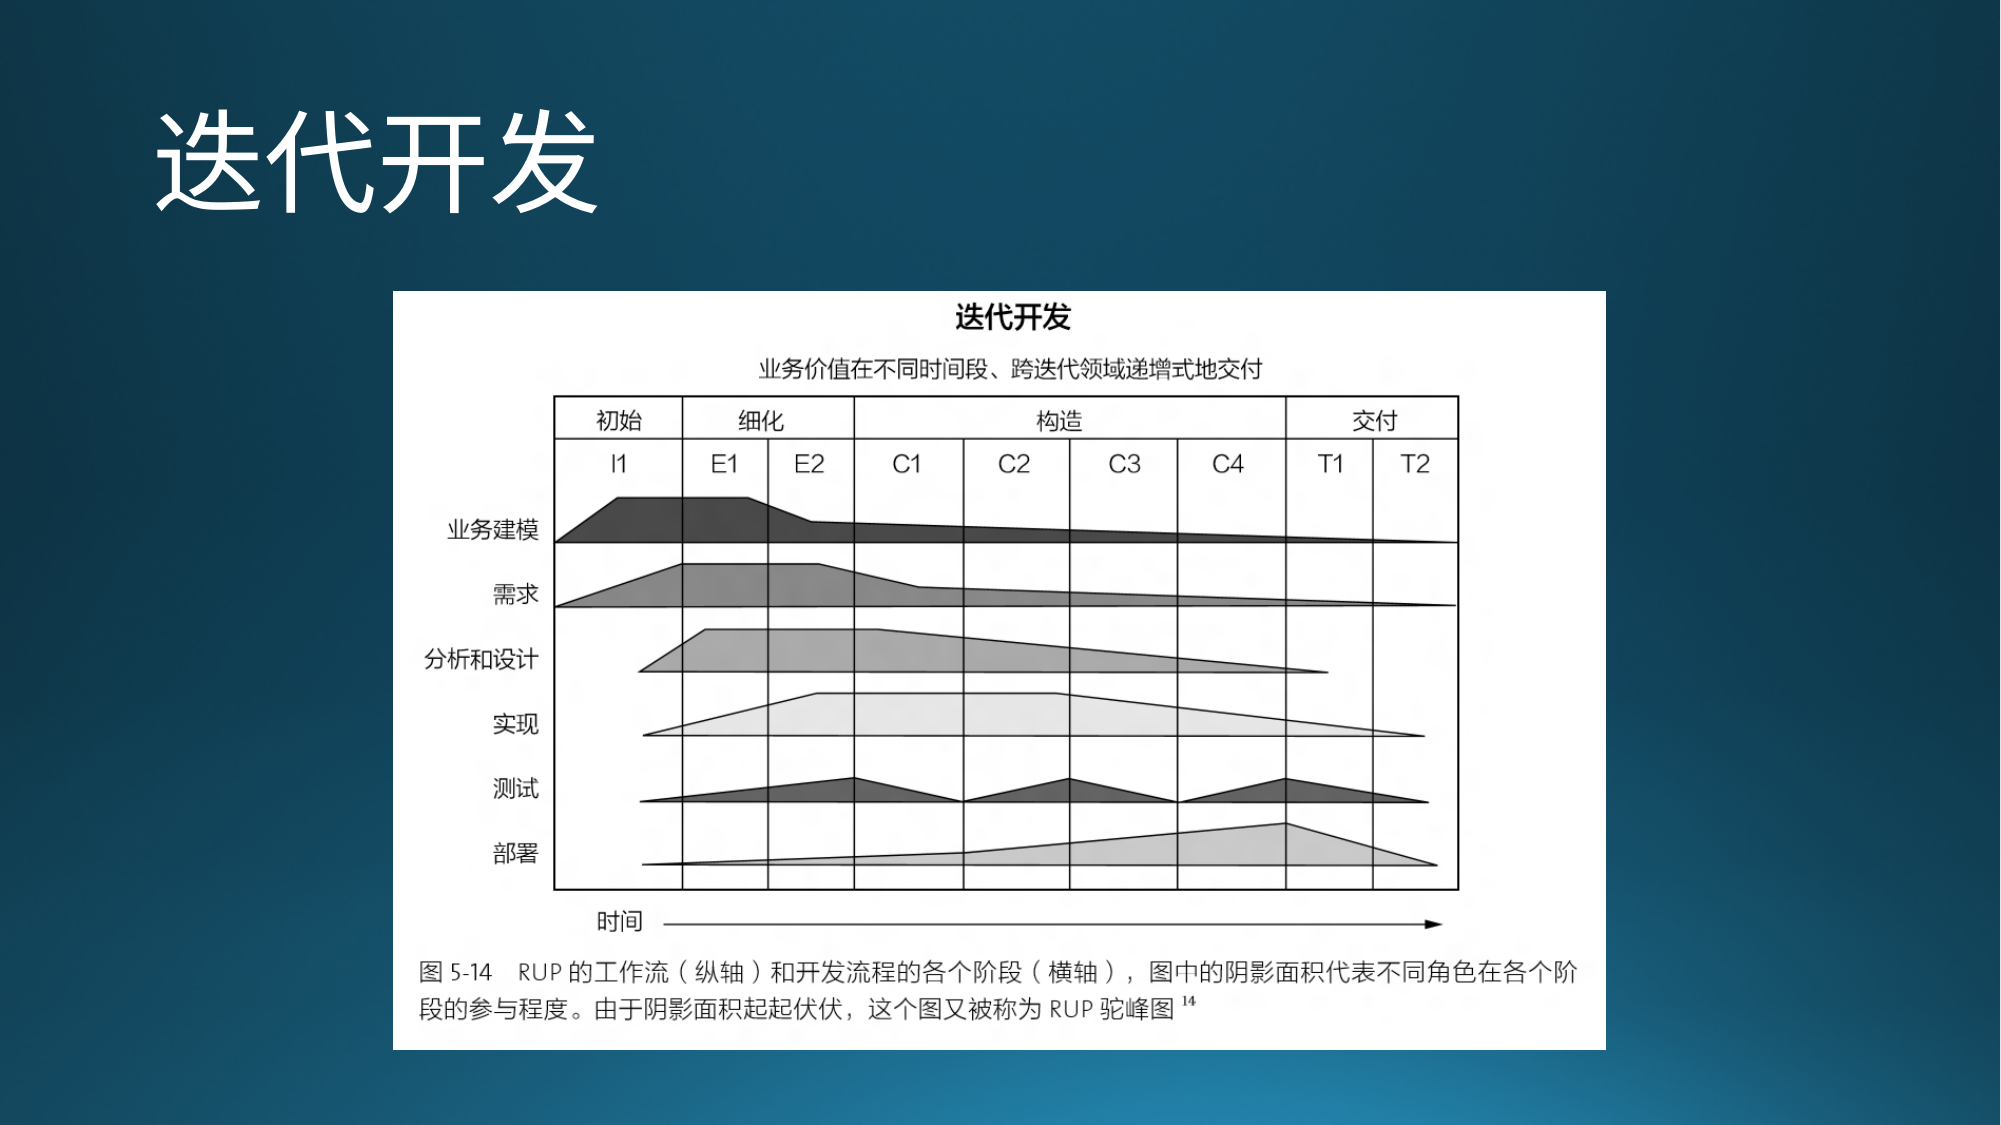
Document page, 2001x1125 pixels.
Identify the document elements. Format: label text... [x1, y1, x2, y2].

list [393, 291, 1606, 1050]
title 迭代开发 [137, 59, 1863, 278]
picture [0, 0, 2001, 1125]
